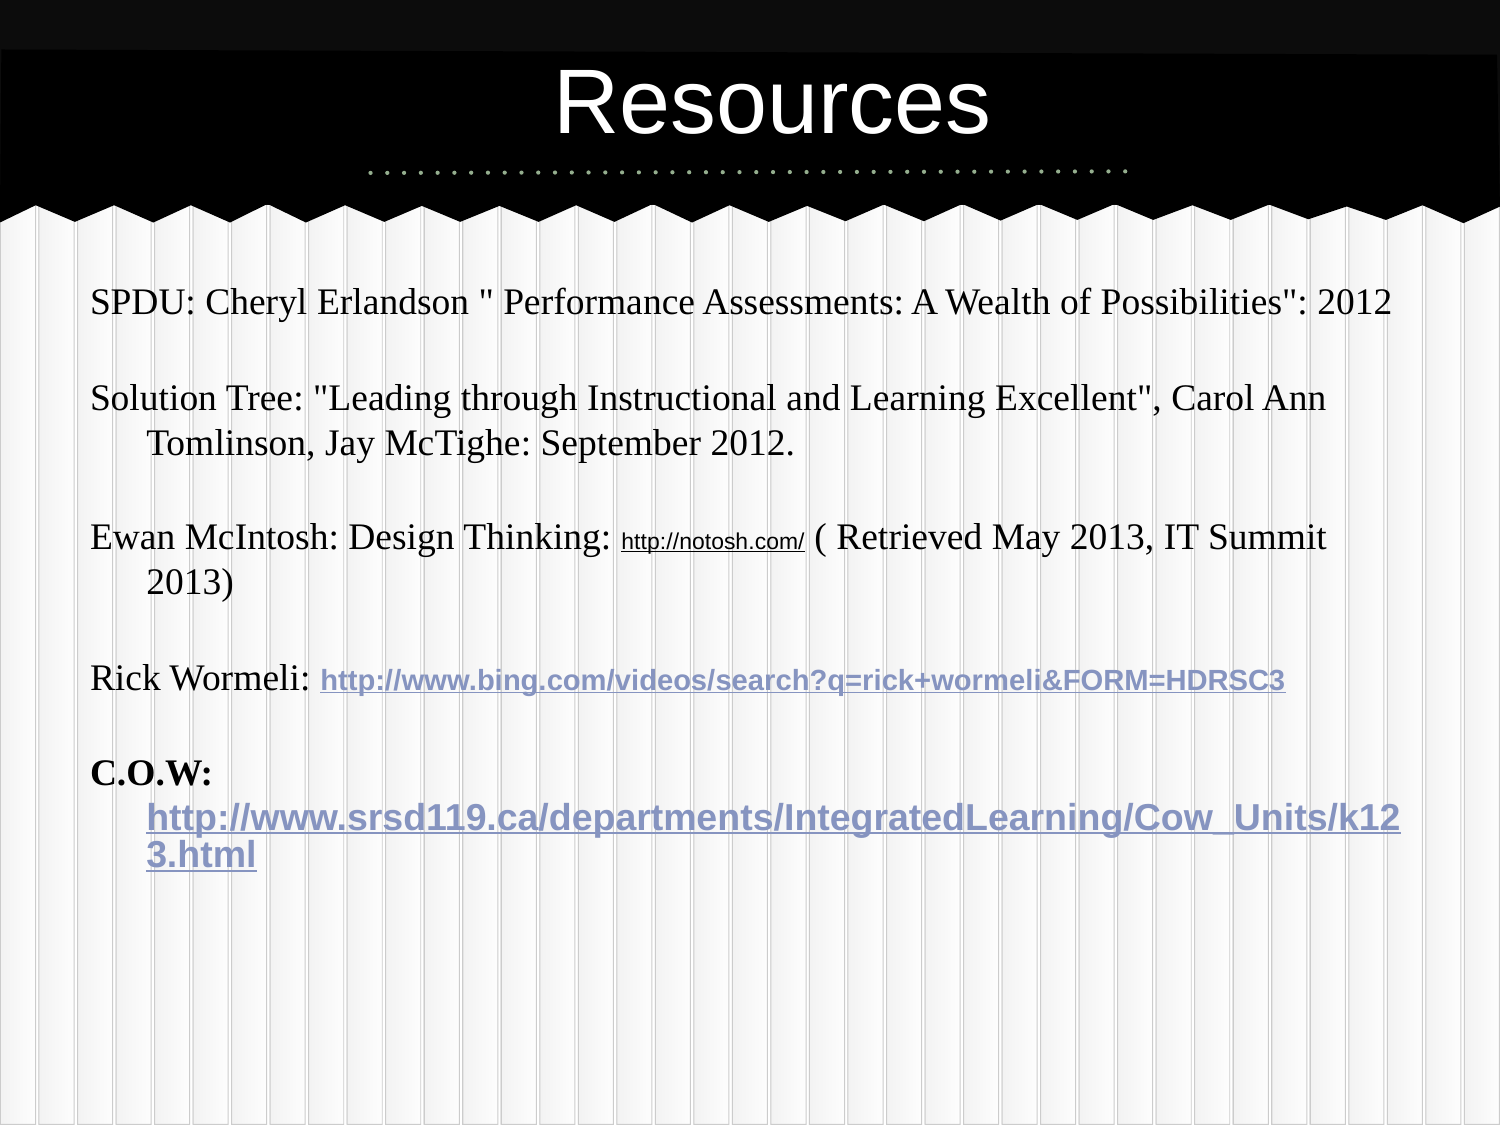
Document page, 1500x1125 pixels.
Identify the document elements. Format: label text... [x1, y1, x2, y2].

list SPDU: Cheryl Erlandson " Performance Assessments: A Wealth of Possibilities": 2012 Solution Tree: "Leading through Instructional and Learning Excellent", Carol Ann Tomlinson, Jay McTighe: September 2012. Ewan McIntosh: Design Thinking: http://notosh.com/ ( Retrieved May 2013, IT Summit 2013) Rick Wormeli: http://www.bing.com/videos/search?q=rick+wormeli&FORM=HDRSC3 C.O.W: http://www.srsd119.ca/departments/IntegratedLearning/Cow_Units/k123.html [75, 262, 1425, 1057]
title Resources [75, 2, 1425, 191]
